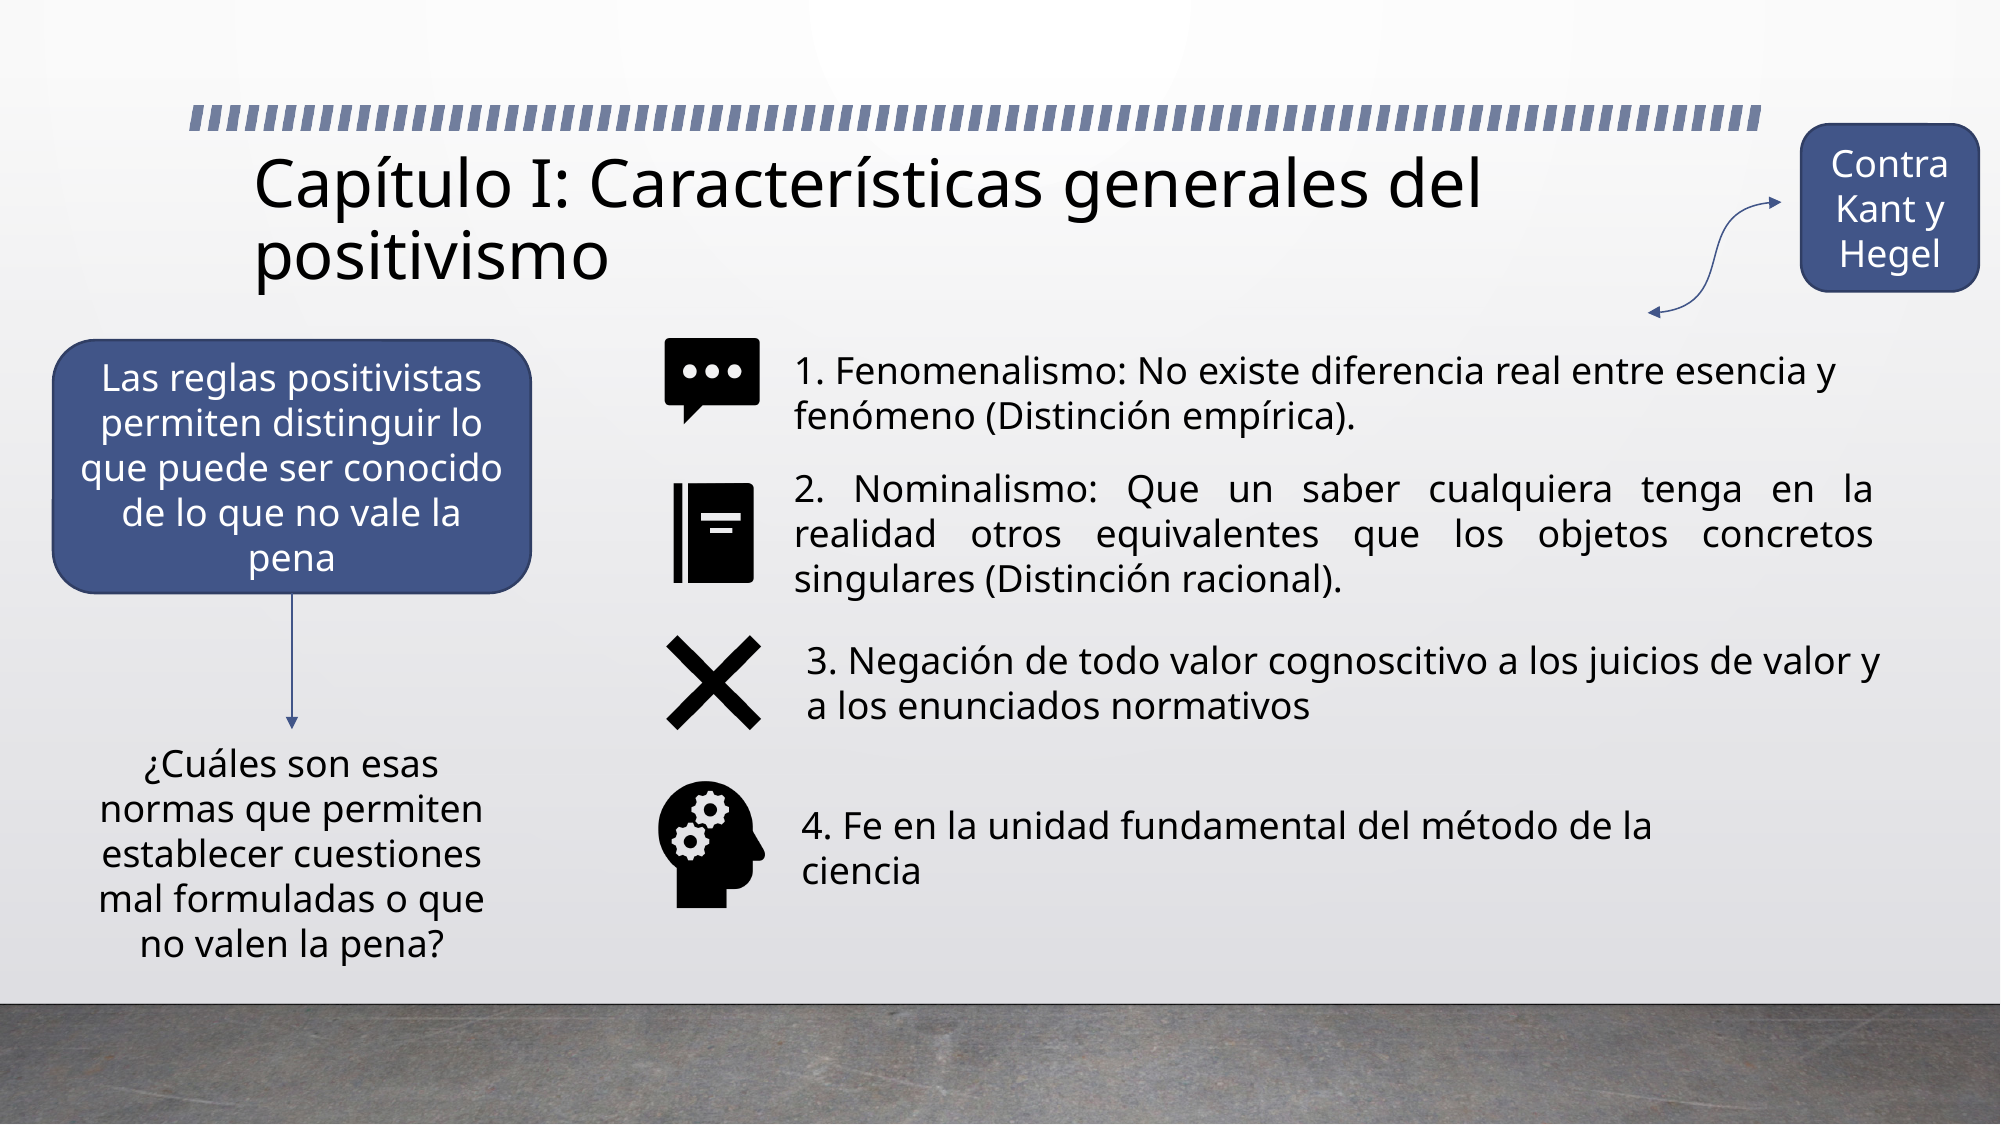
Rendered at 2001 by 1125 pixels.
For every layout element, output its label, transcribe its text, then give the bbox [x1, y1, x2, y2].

picture [645, 314, 780, 448]
text_box 4. Fe en la unidad fundamental del método de la ciencia [787, 794, 1678, 900]
text_box ¿Cuáles son esas normas que permiten establecer cuestiones mal formuladas o que no valen la pena? [63, 732, 521, 973]
picture [645, 473, 783, 594]
text_box Las reglas positivistas permiten distinguir lo que puede ser conocido de lo que no vale la pena [51, 338, 533, 595]
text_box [1647, 201, 1782, 314]
picture [0, 1004, 2000, 1124]
title Capítulo I: Características generales del positivismo [238, 142, 1814, 315]
text_box 2. Nominalismo: Que un saber cualquiera tenga en la realidad otros equivalentes que los objetos concretos singulares (Distinción racional). [778, 457, 1890, 608]
text_box Contra Kant y Hegel [1799, 122, 1981, 293]
picture [649, 618, 778, 748]
text_box 3. Negación de todo valor cognoscitivo a los juicios de valor y a los enunciados normativos [791, 629, 1903, 735]
picture [636, 772, 787, 924]
text_box 1. Fenomenalismo: No existe diferencia real entre esencia y fenómeno (Distinción empírica). [780, 340, 1890, 445]
